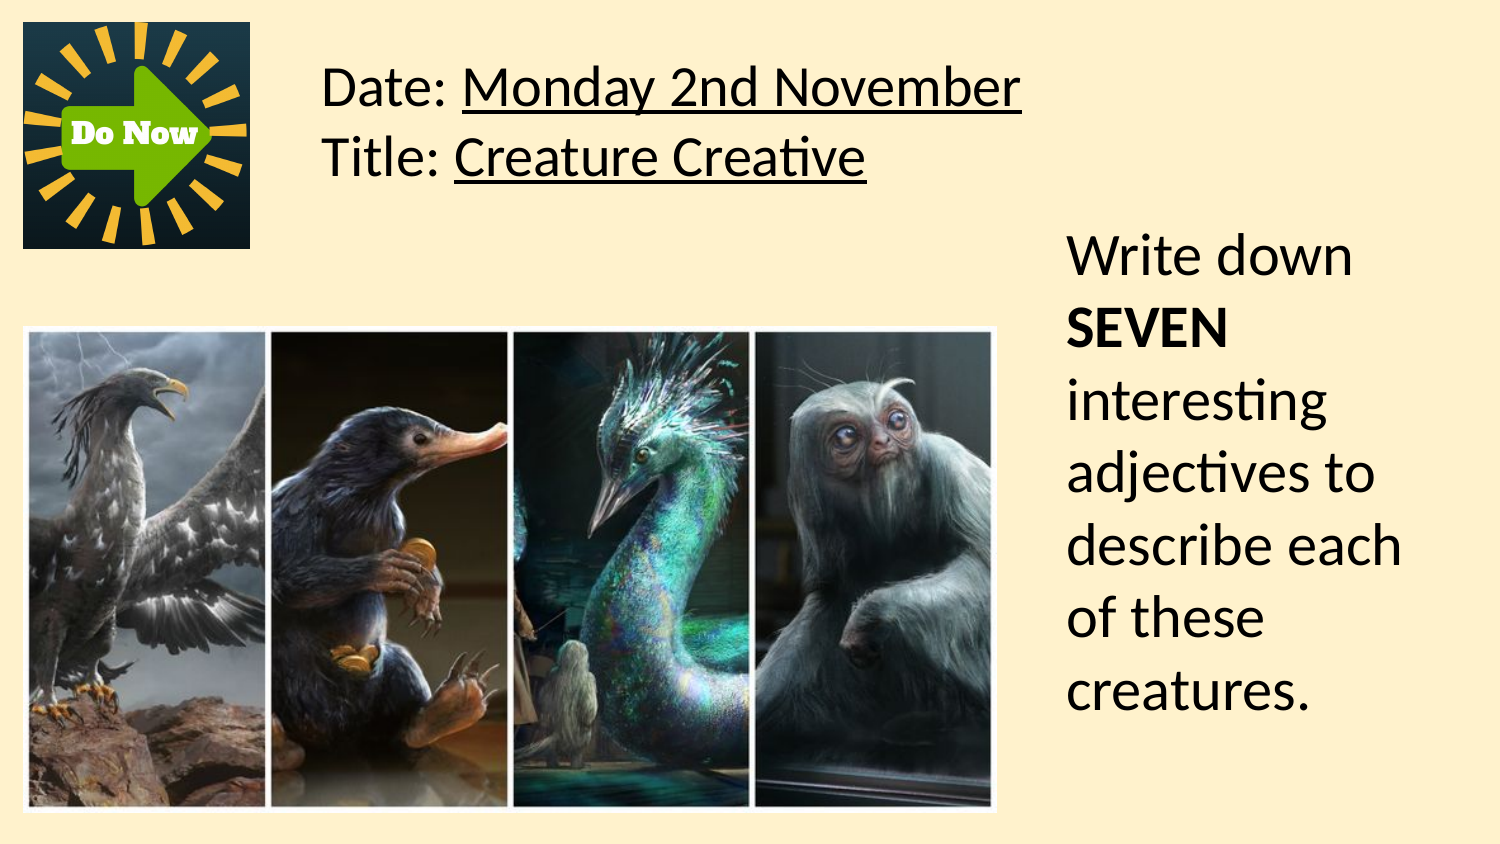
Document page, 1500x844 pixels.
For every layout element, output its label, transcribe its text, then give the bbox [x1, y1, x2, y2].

subtitle Date: Monday 2nd November Title: Creature Creative [306, 32, 1464, 260]
picture [23, 21, 251, 249]
picture [23, 326, 997, 814]
subtitle Write down SEVEN interesting adjectives to describe each of these creatures. [1051, 200, 1432, 813]
